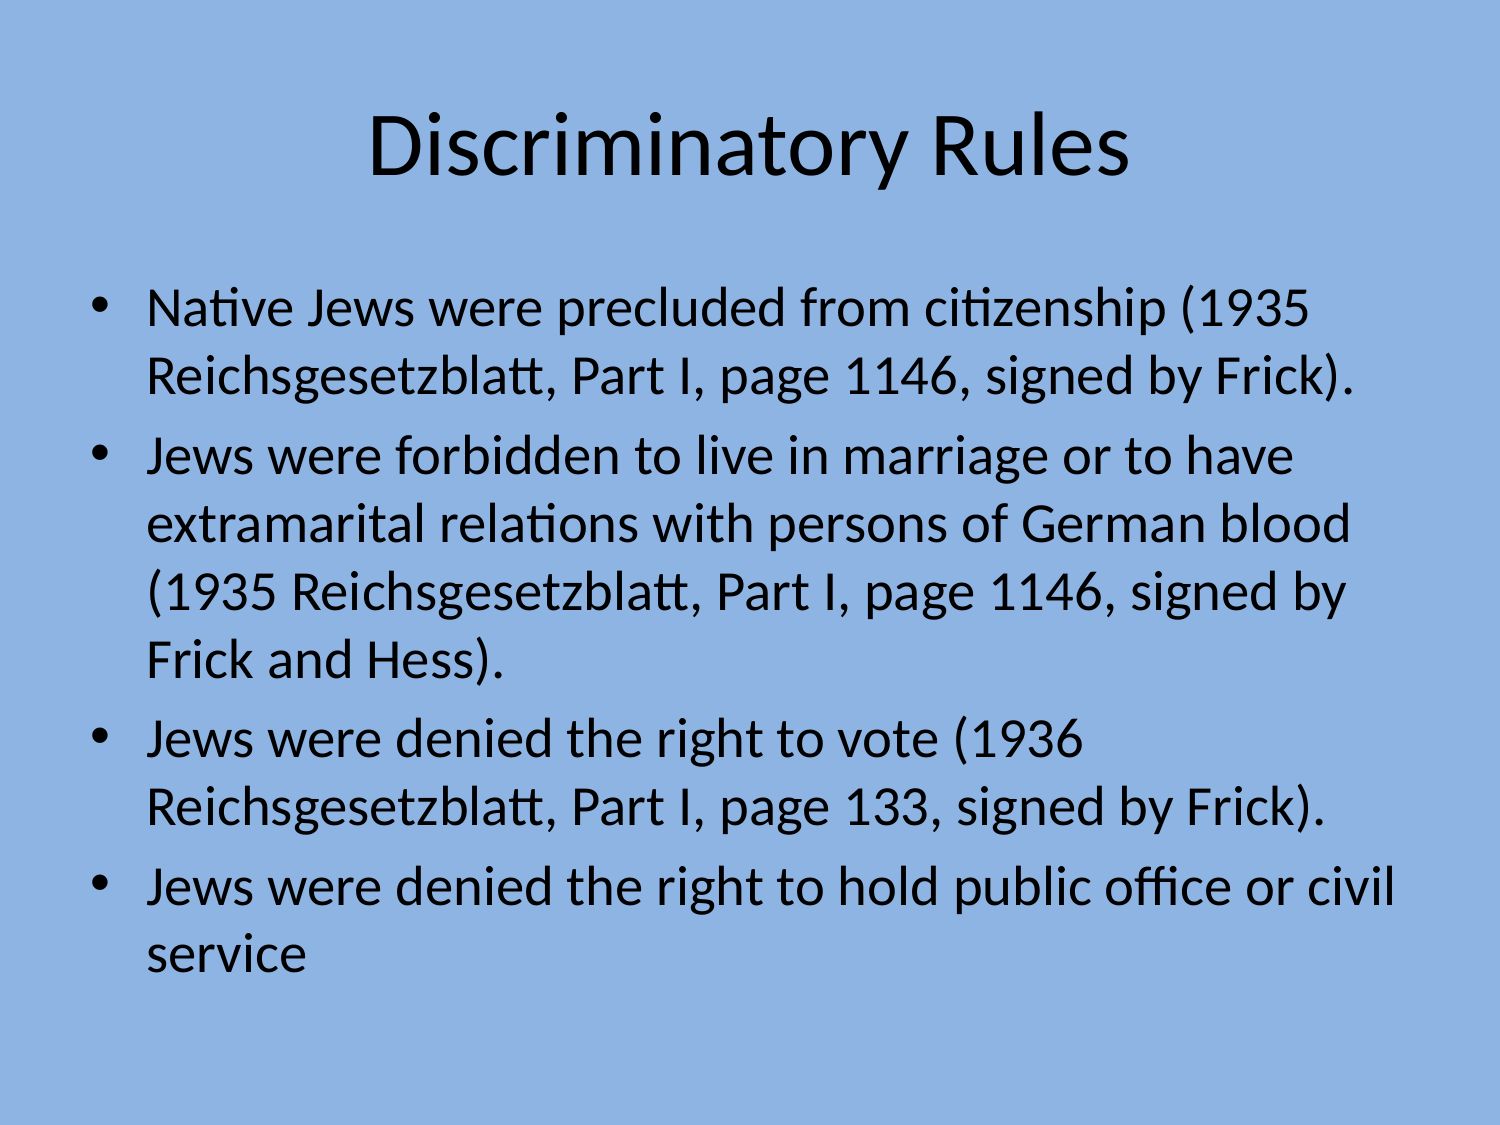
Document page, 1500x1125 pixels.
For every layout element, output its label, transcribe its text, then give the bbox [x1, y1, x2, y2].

title Discriminatory Rules [75, 45, 1425, 233]
list Native Jews were precluded from citizenship (1935 Reichsgesetzblatt, Part I, page 1146, signed by Frick). Jews were forbidden to live in marriage or to have extramarital relations with persons of German blood (1935 Reichsgesetzblatt, Part I, page 1146, signed by Frick and Hess). Jews were denied the right to vote (1936 Reichsgesetzblatt, Part I, page 133, signed by Frick). Jews were denied the right to hold public office or civil service [75, 262, 1425, 1005]
